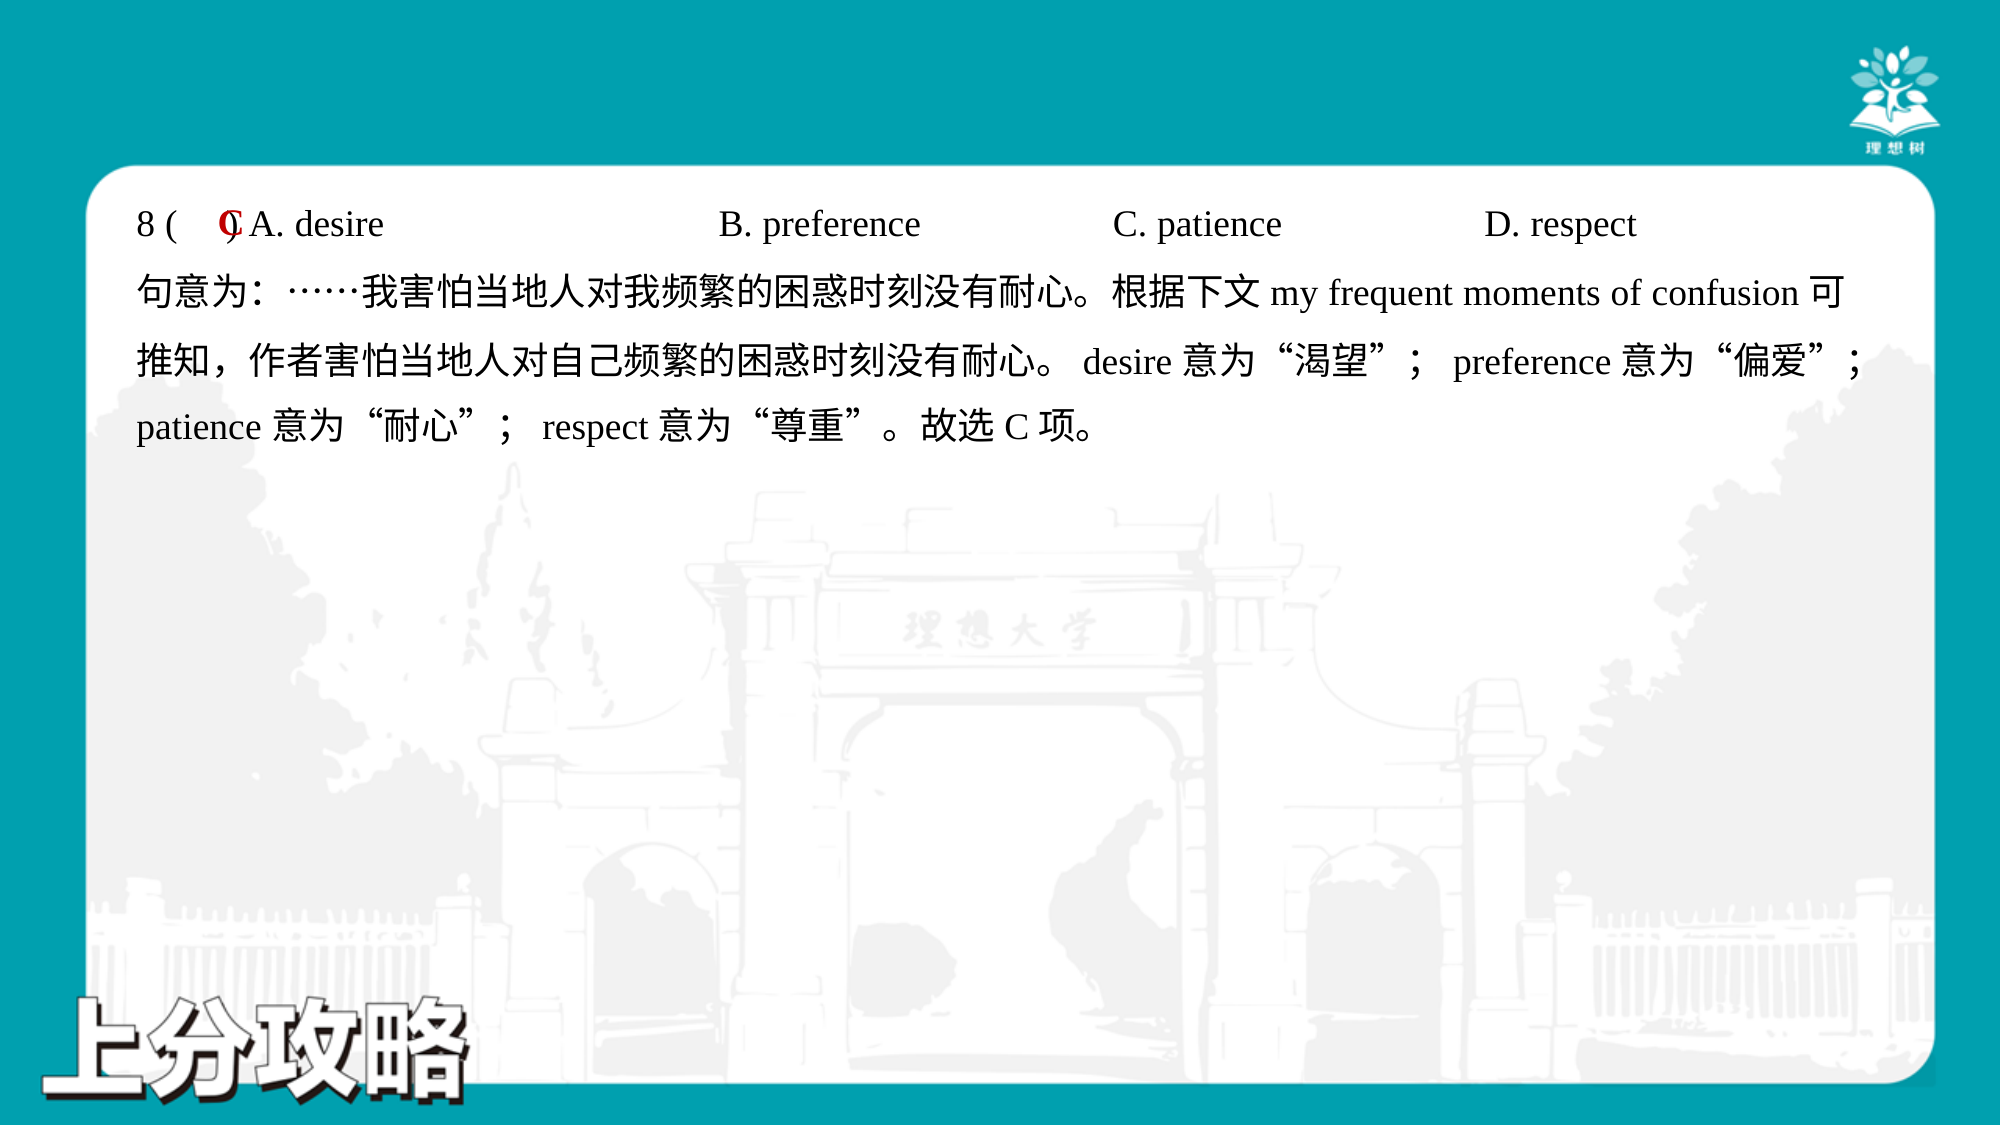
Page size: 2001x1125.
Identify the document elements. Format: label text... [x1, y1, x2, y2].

text_box 8 ( ) A. desire B. preference C. patience D. respect [136, 176, 1865, 237]
text_box C [204, 176, 259, 236]
picture [0, 0, 2000, 1125]
text_box 句意为：……我害怕当地人对我频繁的困惑时刻没有耐心。根据下文my frequent moments of confusion可 推知，作者害怕当地人对自己频繁的困惑时刻没有耐心。desire意为“渴望”；preference意为“偏爱”； patience意为“耐心”；respect意为“尊重”。故选C项。 [136, 244, 1865, 441]
